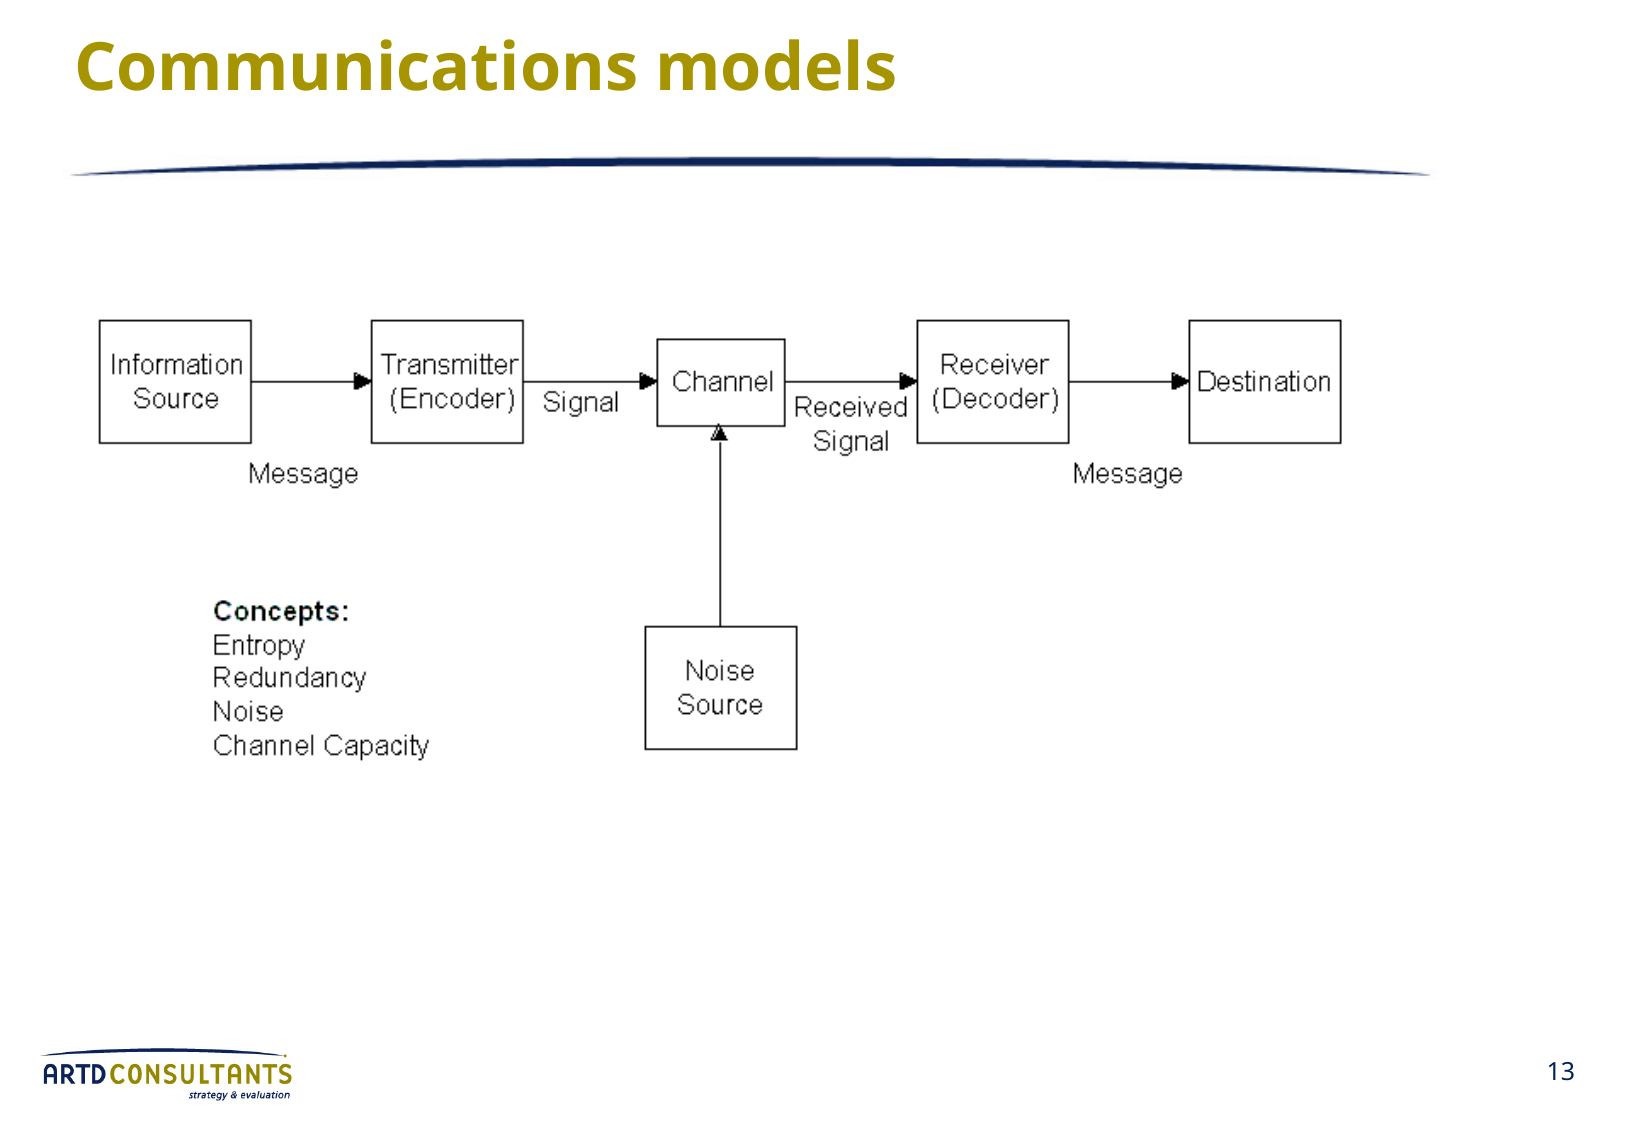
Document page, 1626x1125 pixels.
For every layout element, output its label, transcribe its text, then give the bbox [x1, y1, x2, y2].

picture [62, 152, 1446, 188]
picture [27, 1042, 301, 1108]
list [88, 280, 1364, 781]
title Communications models [73, 23, 1482, 176]
slide_number 13 [1210, 1042, 1591, 1103]
